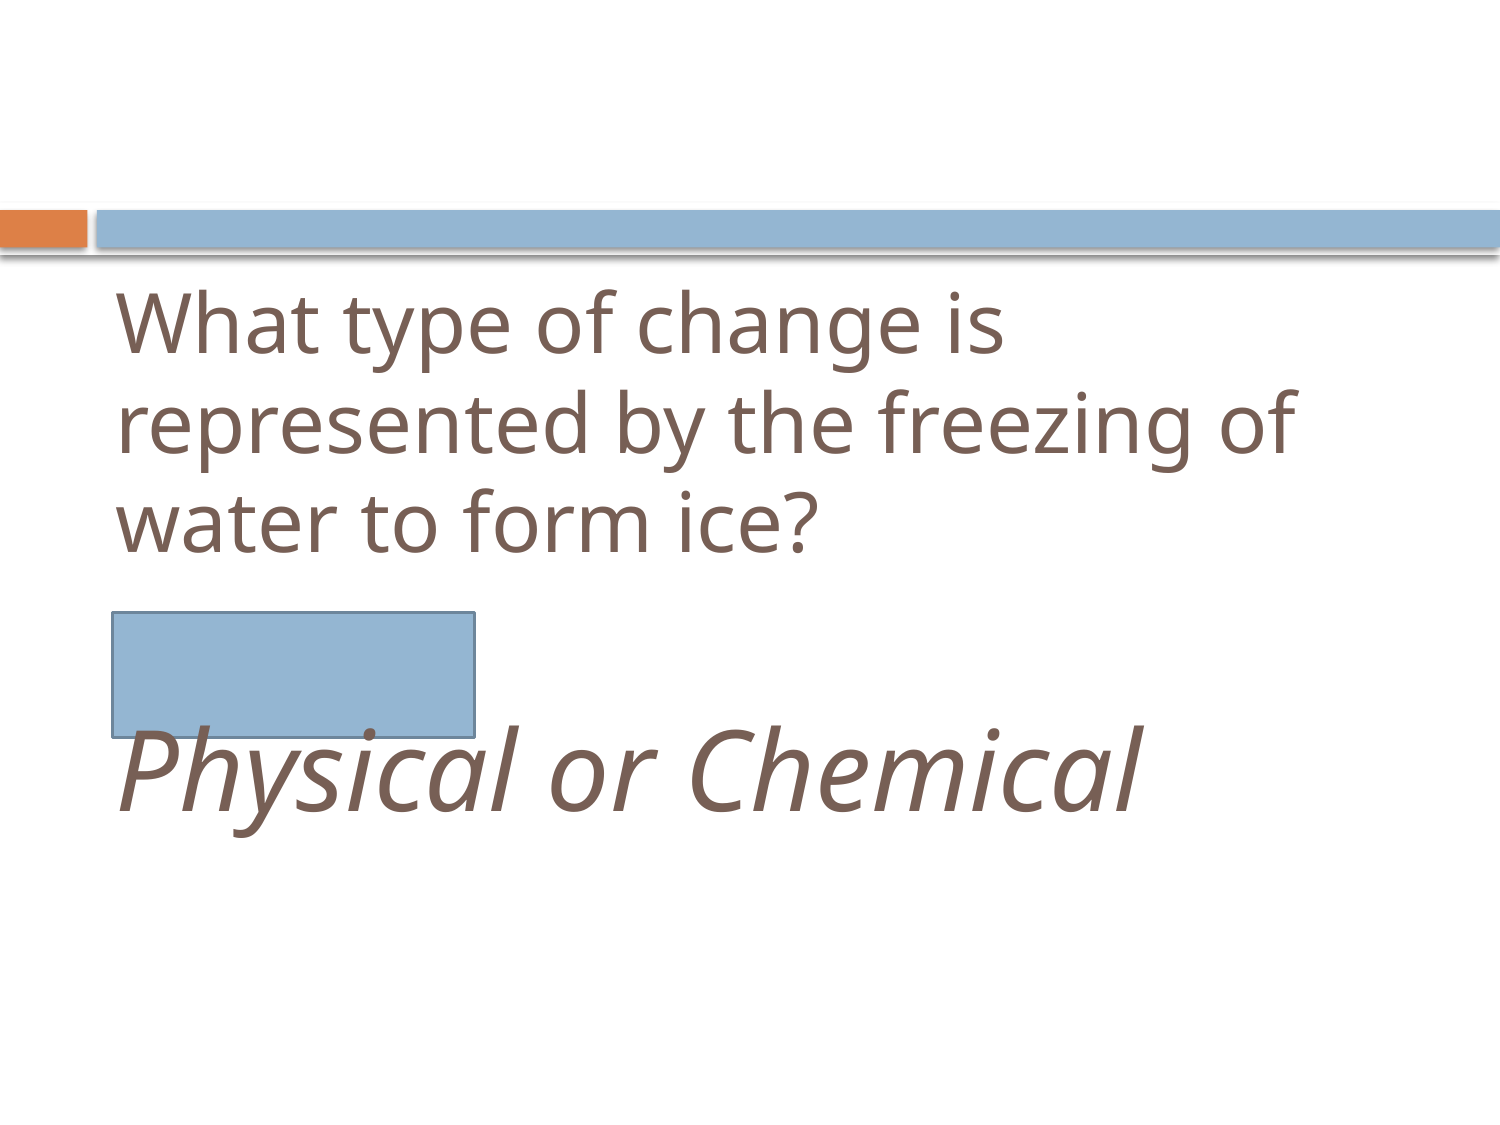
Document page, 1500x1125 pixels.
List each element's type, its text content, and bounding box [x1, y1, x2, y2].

list What type of change is represented by the freezing of water to form ice? Physical or Chemical [100, 262, 1438, 1000]
